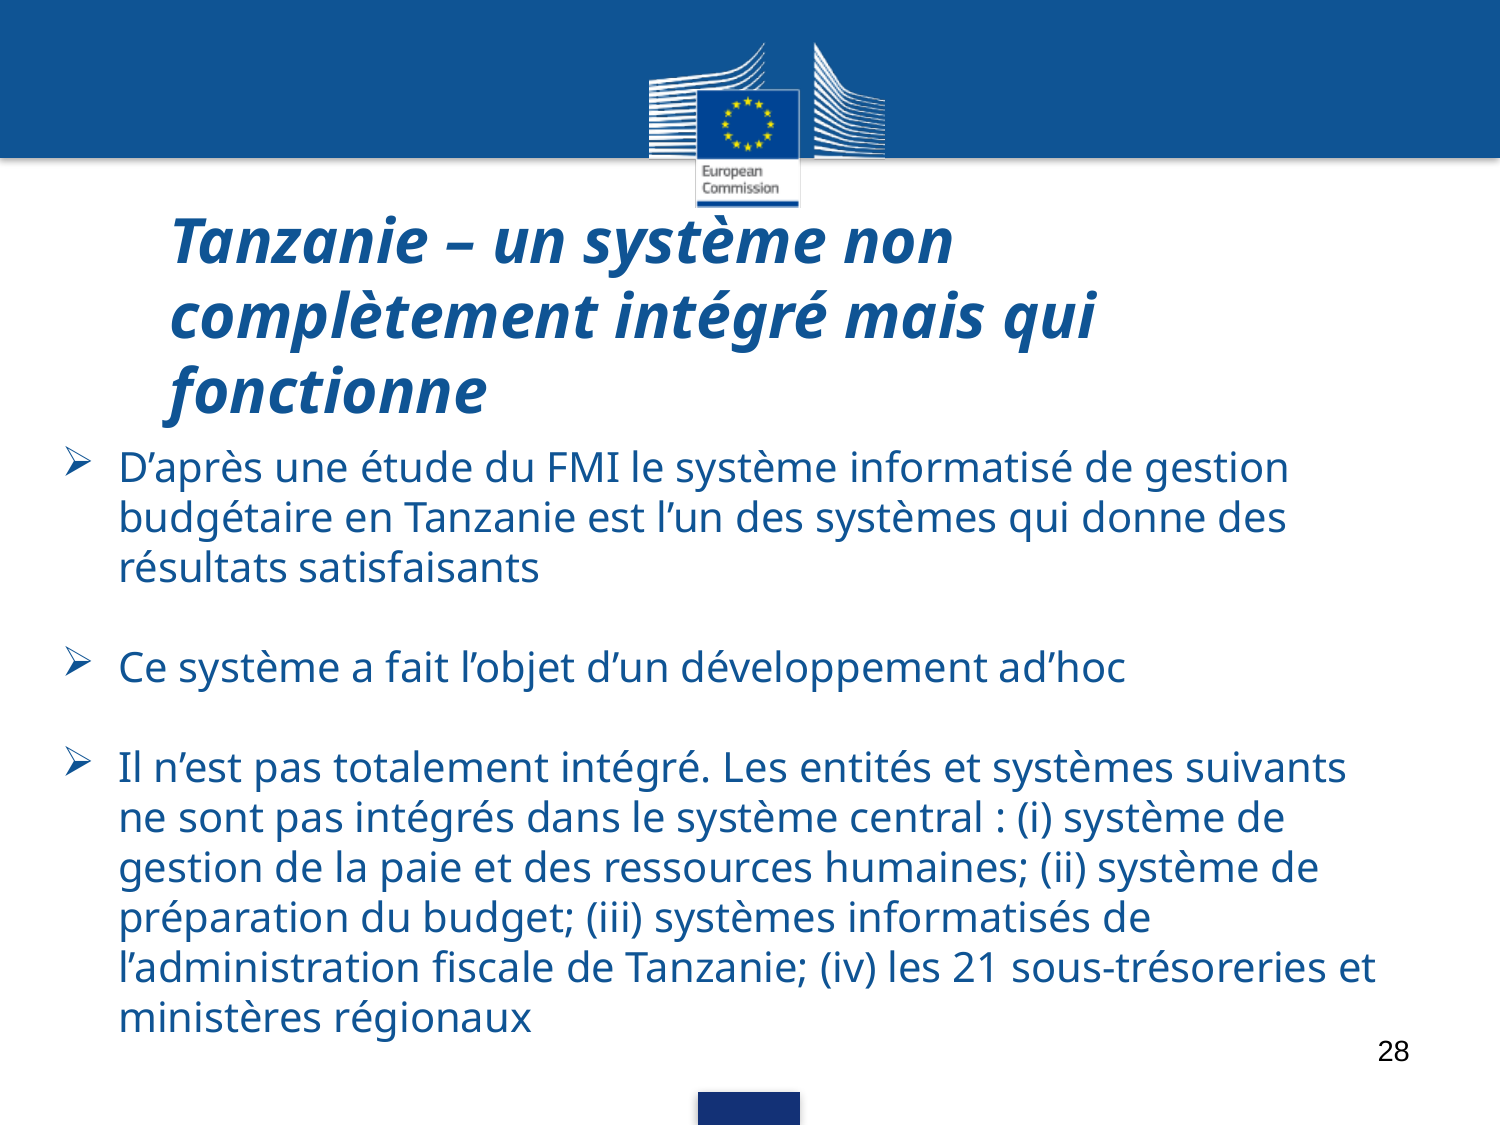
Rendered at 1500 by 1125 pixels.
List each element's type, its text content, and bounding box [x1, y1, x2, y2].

slide_number 28 [1074, 1024, 1426, 1103]
list D’après une étude du FMI le système informatisé de gestion budgétaire en Tanzanie est l’un des systèmes qui donne des résultats satisfaisants Ce système a fait l’objet d’un développement ad’hoc Il n’est pas totalement intégré. Les entités et systèmes suivants ne sont pas intégrés dans le système central : (i) système de gestion de la paie et des ressources humaines; (ii) système de préparation du budget; (iii) systèmes informatisés de l’administration fiscale de Tanzanie; (iv) les 21 sous-trésoreries et ministères régionaux [46, 433, 1397, 972]
picture [649, 42, 885, 208]
title Tanzanie – un système non complètement intégré mais qui fonctionne [95, 219, 1349, 408]
